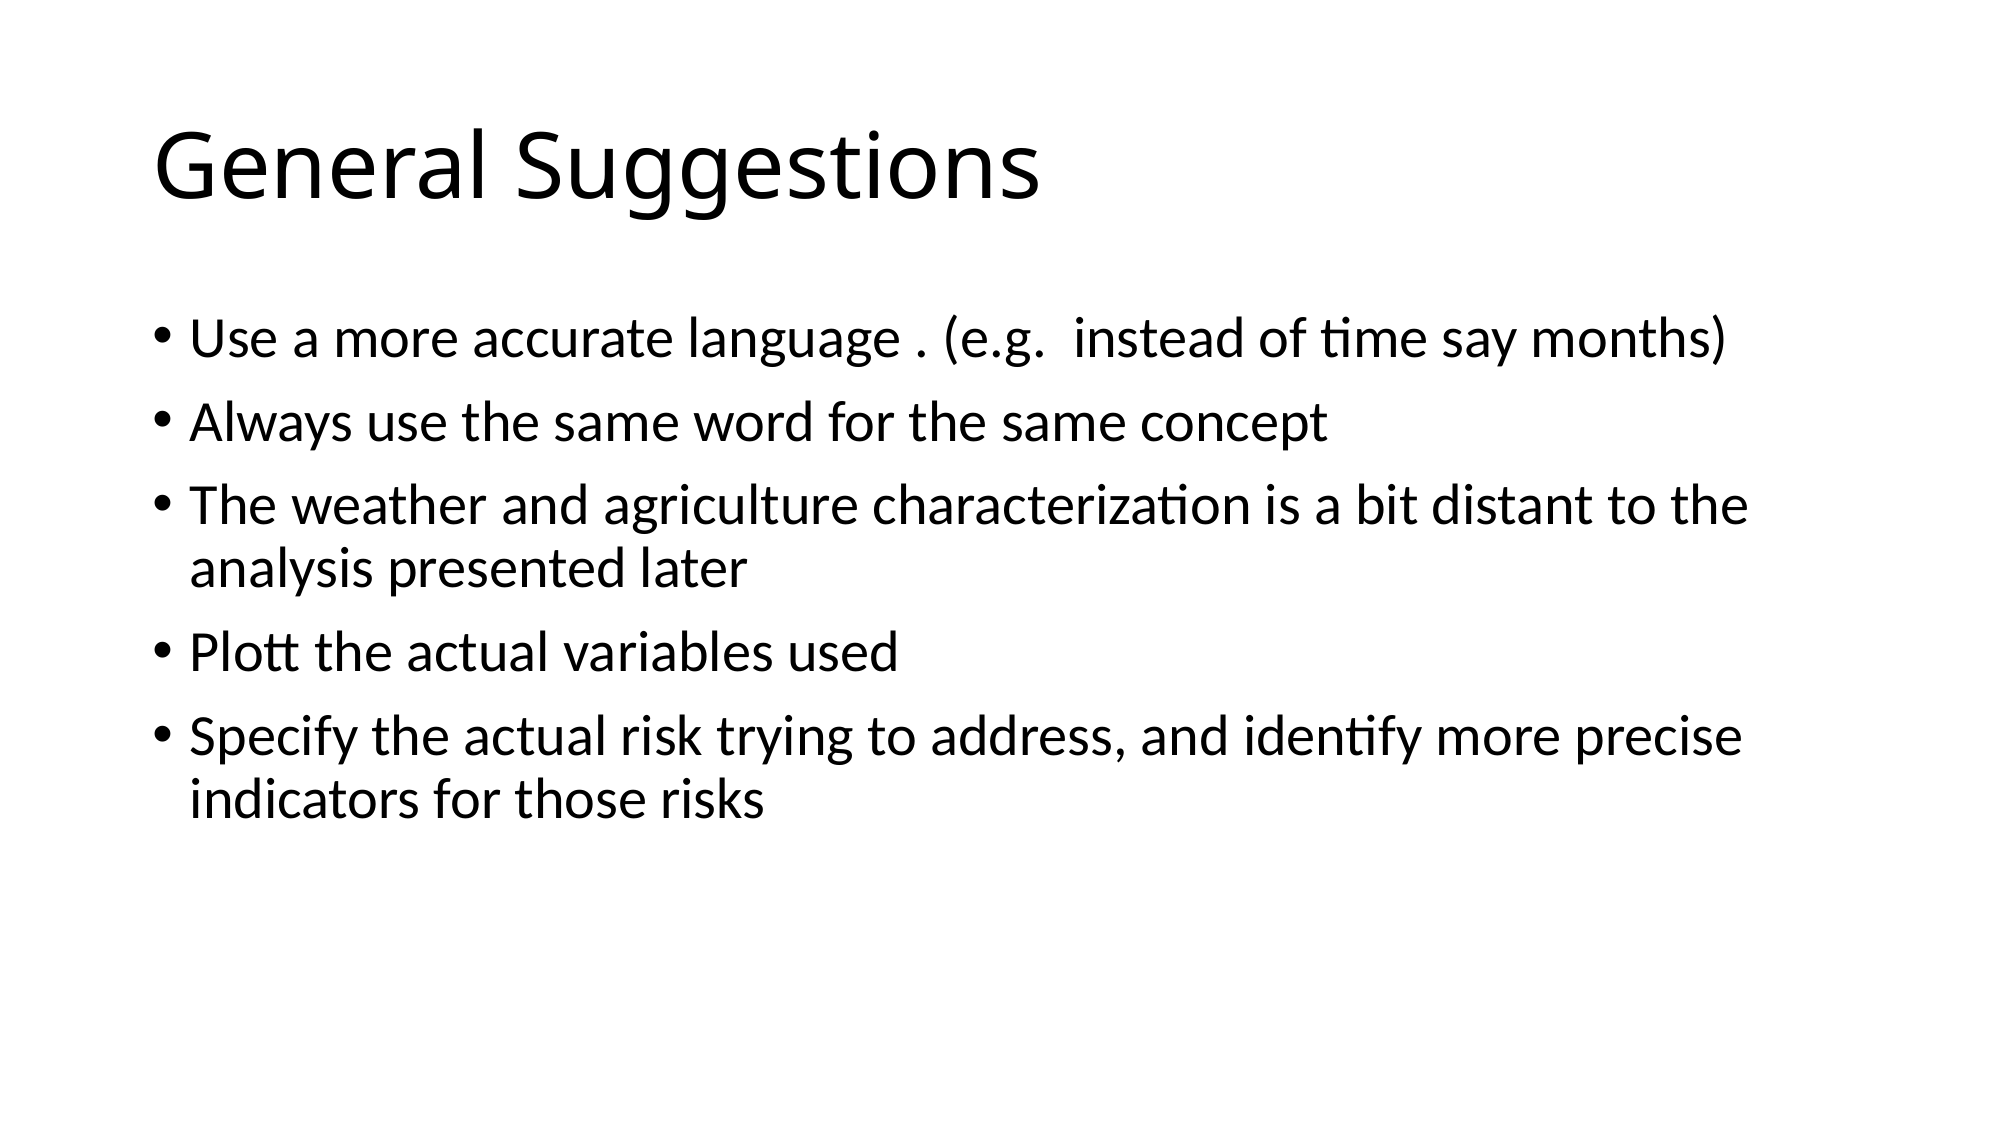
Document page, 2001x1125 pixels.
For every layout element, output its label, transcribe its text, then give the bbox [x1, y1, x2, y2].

title General Suggestions [137, 59, 1863, 278]
list Use a more accurate language . (e.g. instead of time say months) Always use the same word for the same concept The weather and agriculture characterization is a bit distant to the analysis presented later Plott the actual variables used Specify the actual risk trying to address, and identify more precise indicators for those risks [137, 299, 1863, 1014]
